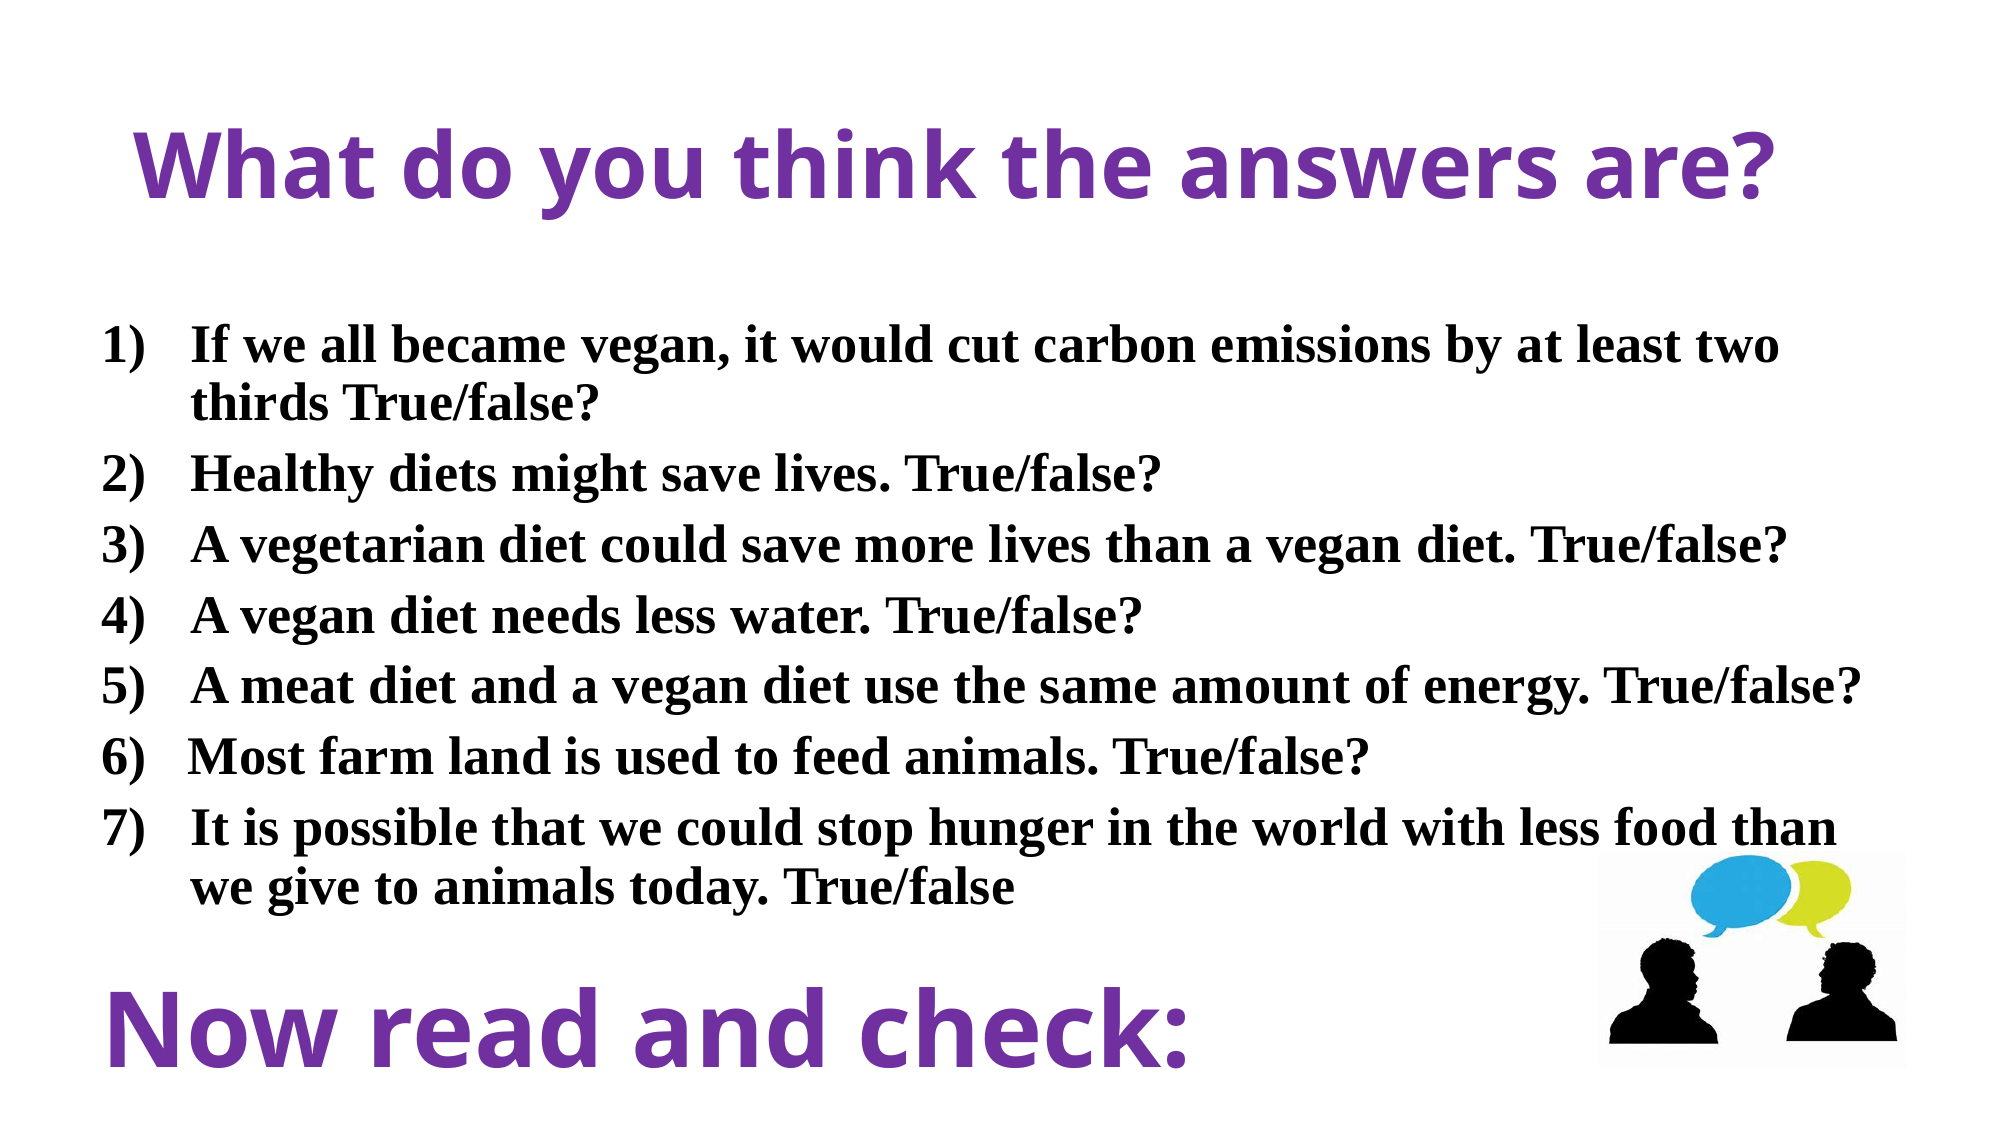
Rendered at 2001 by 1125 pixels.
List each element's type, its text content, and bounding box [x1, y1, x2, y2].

title What do you think the answers are? [118, 59, 1863, 230]
list If we all became vegan, it would cut carbon emissions by at least two thirds True/false? Healthy diets might save lives. True/false? A vegetarian diet could save more lives than a vegan diet. True/false? A vegan diet needs less water. True/false? A meat diet and a vegan diet use the same amount of energy. True/false? 6) Most farm land is used to feed animals. True/false? It is possible that we could stop hunger in the world with less food than we give to animals today. True/false Now read and check: [86, 230, 1882, 1125]
picture [1598, 851, 1907, 1069]
